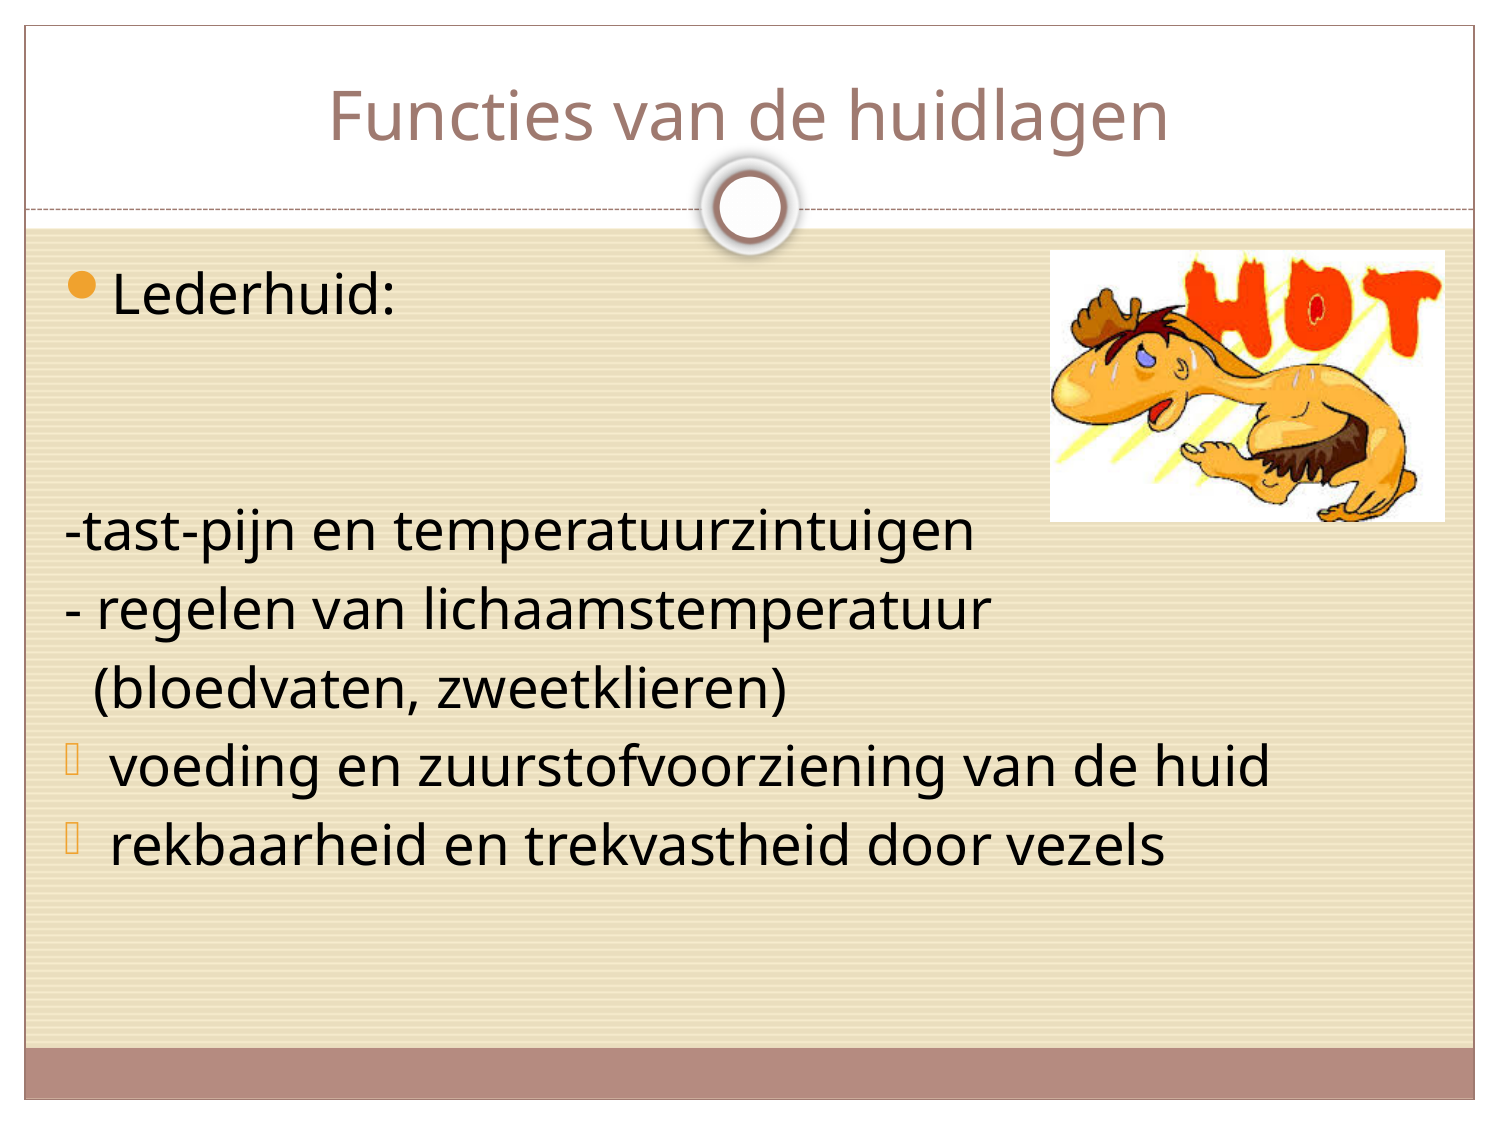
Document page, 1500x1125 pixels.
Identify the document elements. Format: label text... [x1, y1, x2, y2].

list Lederhuid: -tast-pijn en temperatuurzintuigen - regelen van lichaamstemperatuur (bloedvaten, zweetklieren) voeding en zuurstofvoorziening van de huid rekbaarheid en trekvastheid door vezels [49, 250, 1445, 1001]
title Functies van de huidlagen [49, 37, 1450, 162]
picture [1050, 250, 1445, 522]
